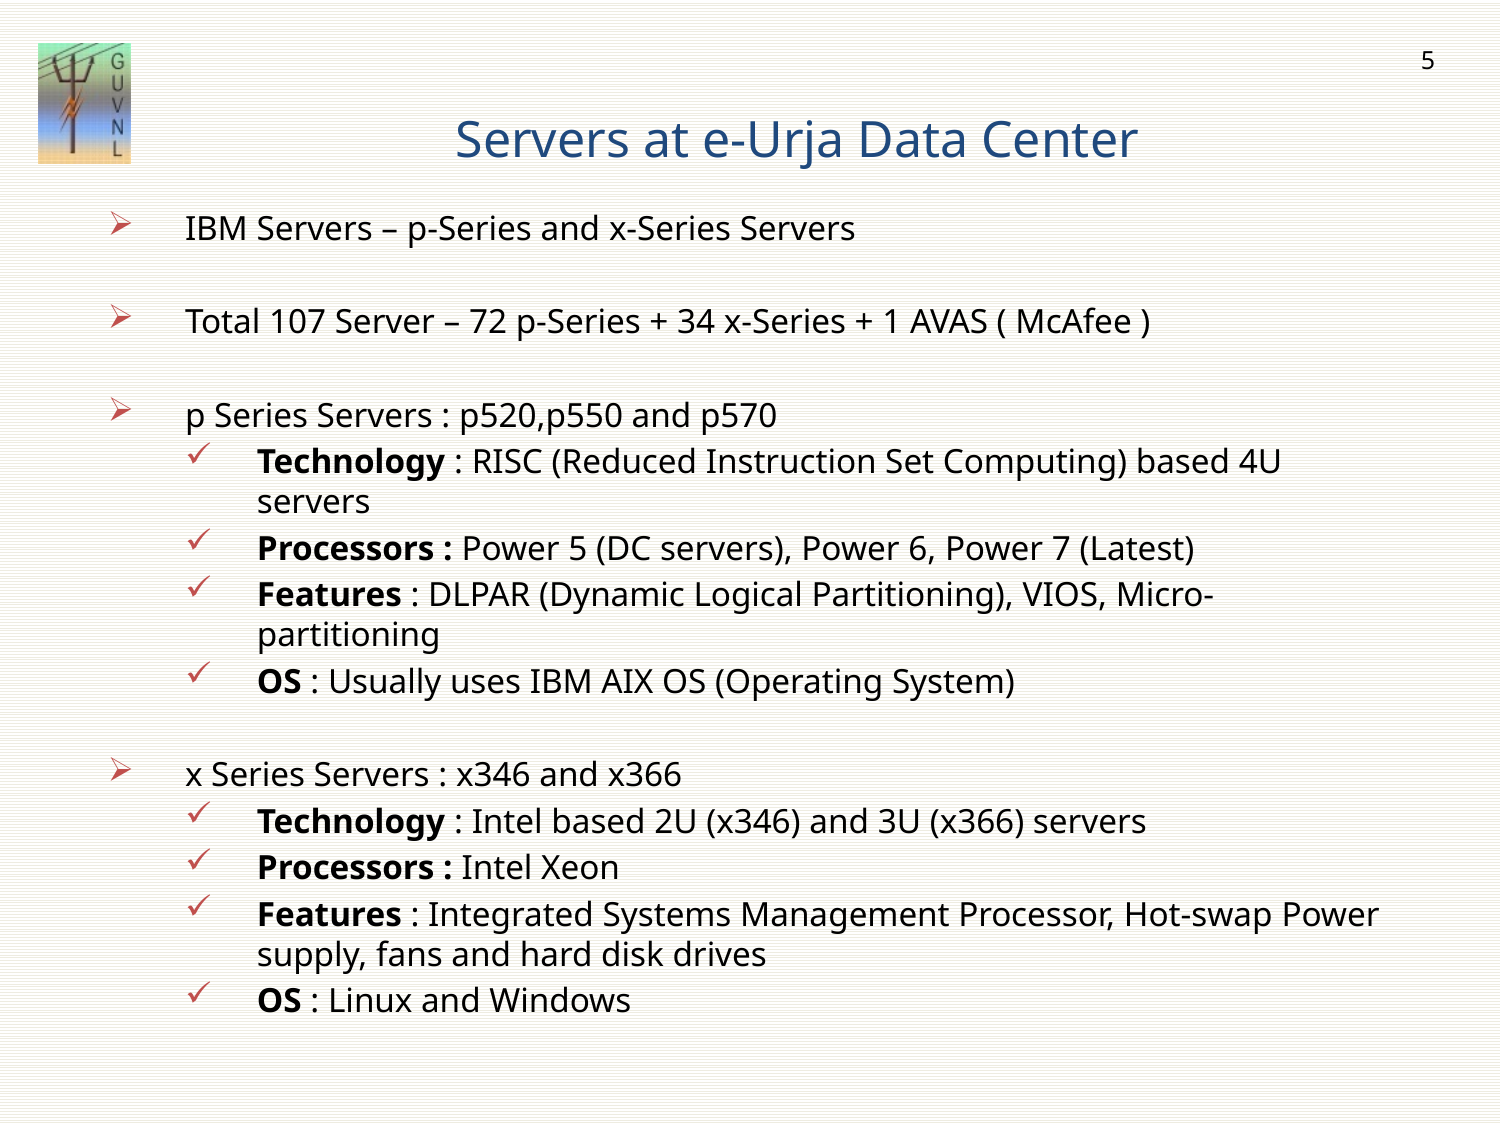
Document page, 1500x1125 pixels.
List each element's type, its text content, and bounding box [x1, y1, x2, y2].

slide_number 5 [1324, 37, 1451, 116]
list IBM Servers – p-Series and x-Series Servers Total 107 Server – 72 p-Series + 34 x-Series + 1 AVAS ( McAfee ) p Series Servers : p520,p550 and p570 Technology : RISC (Reduced Instruction Set Computing) based 4U servers Processors : Power 5 (DC servers), Power 6, Power 7 (Latest) Features : DLPAR (Dynamic Logical Partitioning), VIOS, Micro-partitioning OS : Usually uses IBM AIX OS (Operating System) x Series Servers : x346 and x366 Technology : Intel based 2U (x346) and 3U (x366) servers Processors : Intel Xeon Features : Integrated Systems Management Processor, Hot-swap Power supply, fans and hard disk drives OS : Linux and Windows [92, 199, 1406, 1076]
title Servers at e-Urja Data Center [182, 49, 1413, 176]
picture [38, 43, 132, 165]
